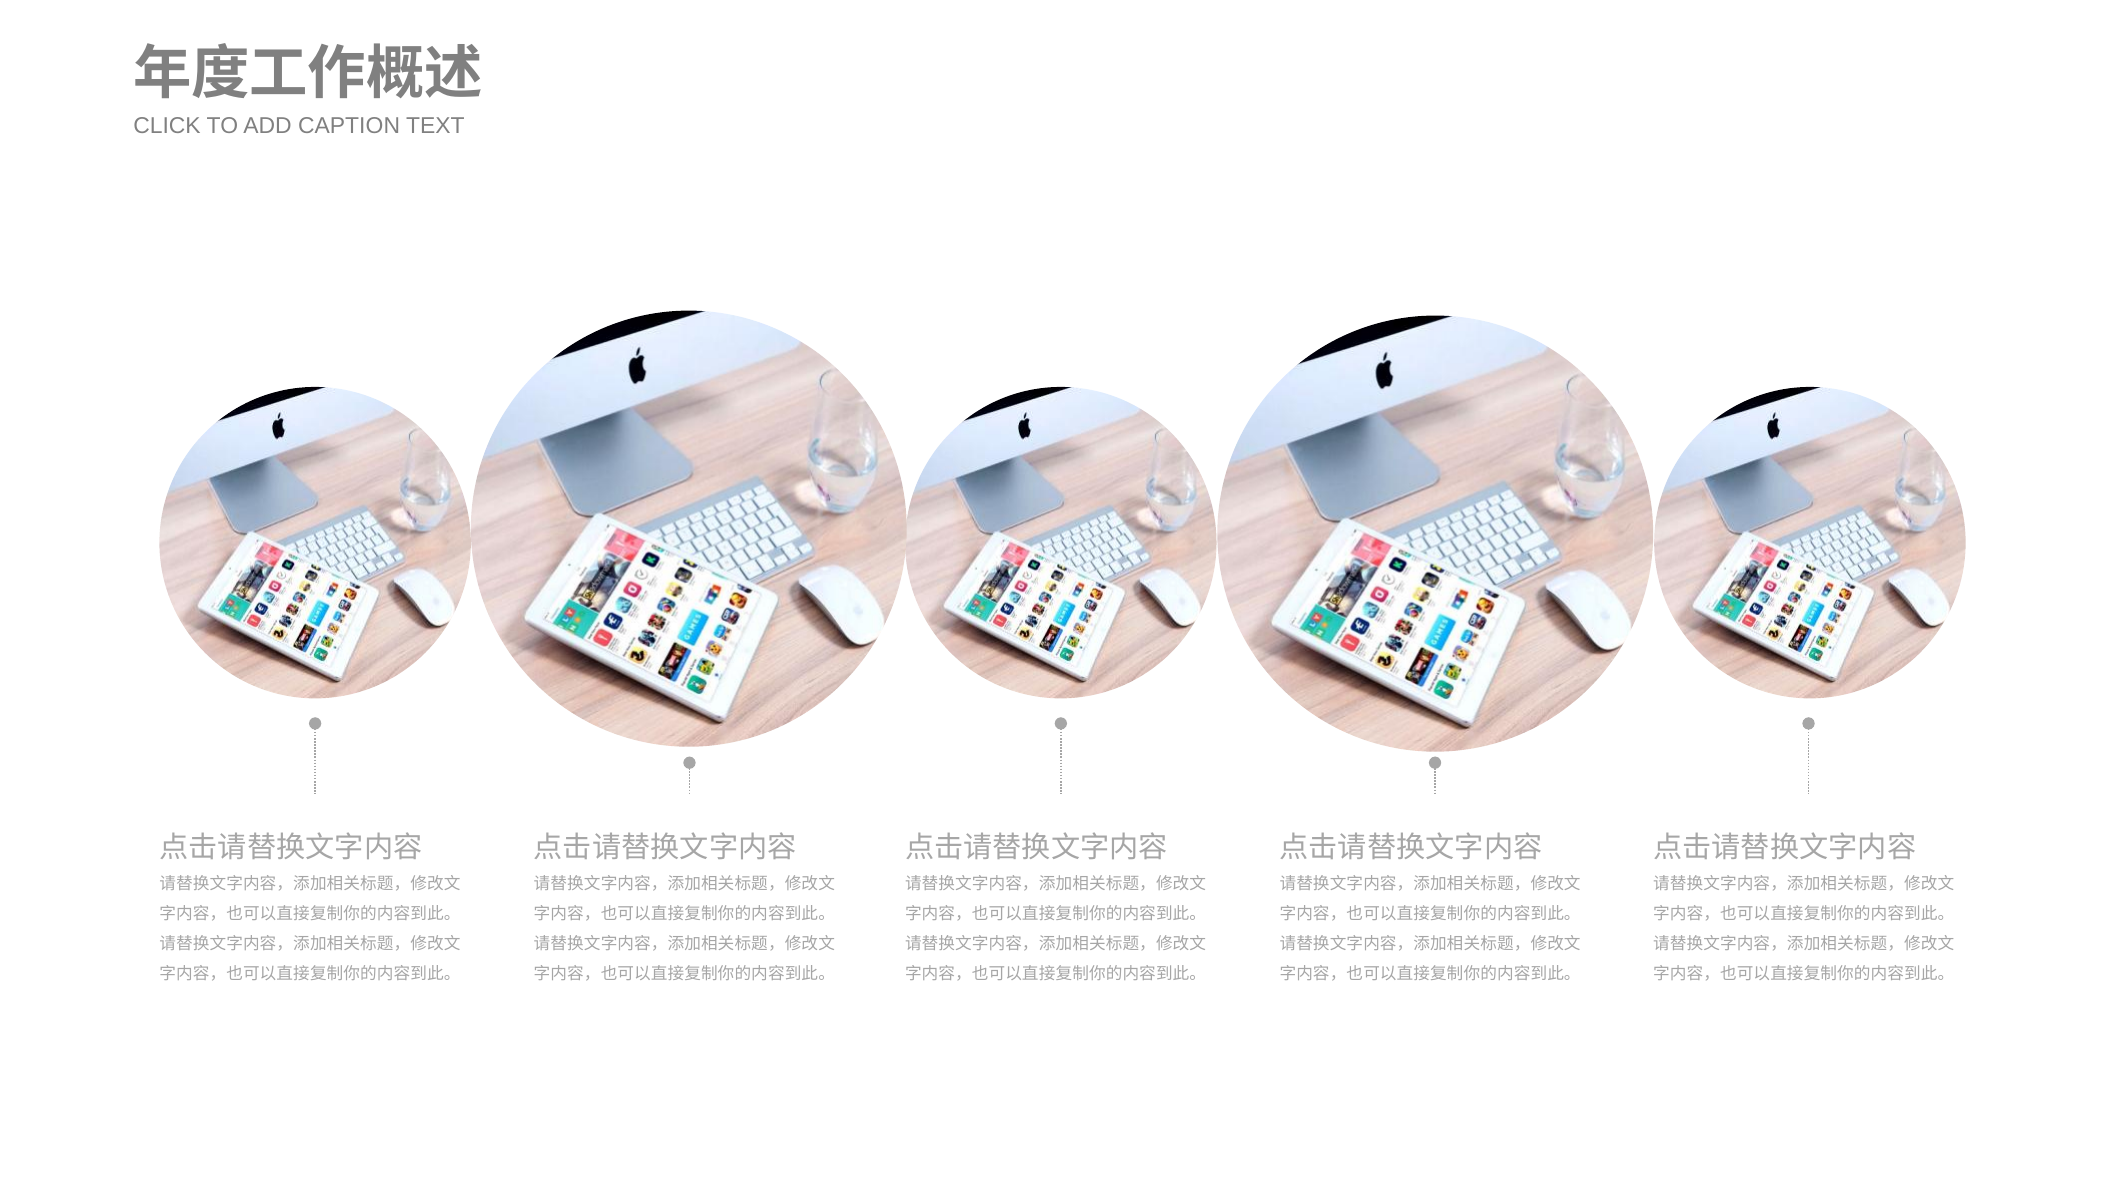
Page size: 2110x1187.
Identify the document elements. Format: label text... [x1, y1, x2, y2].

text_box [469, 309, 908, 748]
text_box 点击请替换文字内容 请替换文字内容，添加相关标题，修改文字内容，也可以直接复制你的内容到此。请替换文字内容，添加相关标题，修改文字内容，也可以直接复制你的内容到此。 [1653, 810, 1965, 1013]
text_box 点击请替换文字内容 请替换文字内容，添加相关标题，修改文字内容，也可以直接复制你的内容到此。请替换文字内容，添加相关标题，修改文字内容，也可以直接复制你的内容到此。 [159, 810, 471, 983]
text_box [1216, 314, 1655, 753]
text_box [158, 385, 471, 700]
text_box CLICK TO ADD CAPTION TEXT [133, 110, 513, 138]
text_box 点击请替换文字内容 请替换文字内容，添加相关标题，修改文字内容，也可以直接复制你的内容到此。请替换文字内容，添加相关标题，修改文字内容，也可以直接复制你的内容到此。 [1279, 810, 1591, 983]
text_box 年度工作概述 [133, 35, 513, 106]
text_box 点击请替换文字内容 请替换文字内容，添加相关标题，修改文字内容，也可以直接复制你的内容到此。请替换文字内容，添加相关标题，修改文字内容，也可以直接复制你的内容到此。 [905, 810, 1217, 983]
text_box [905, 385, 1217, 700]
text_box [1653, 385, 1967, 700]
text_box 点击请替换文字内容 请替换文字内容，添加相关标题，修改文字内容，也可以直接复制你的内容到此。请替换文字内容，添加相关标题，修改文字内容，也可以直接复制你的内容到此。 [533, 810, 846, 983]
